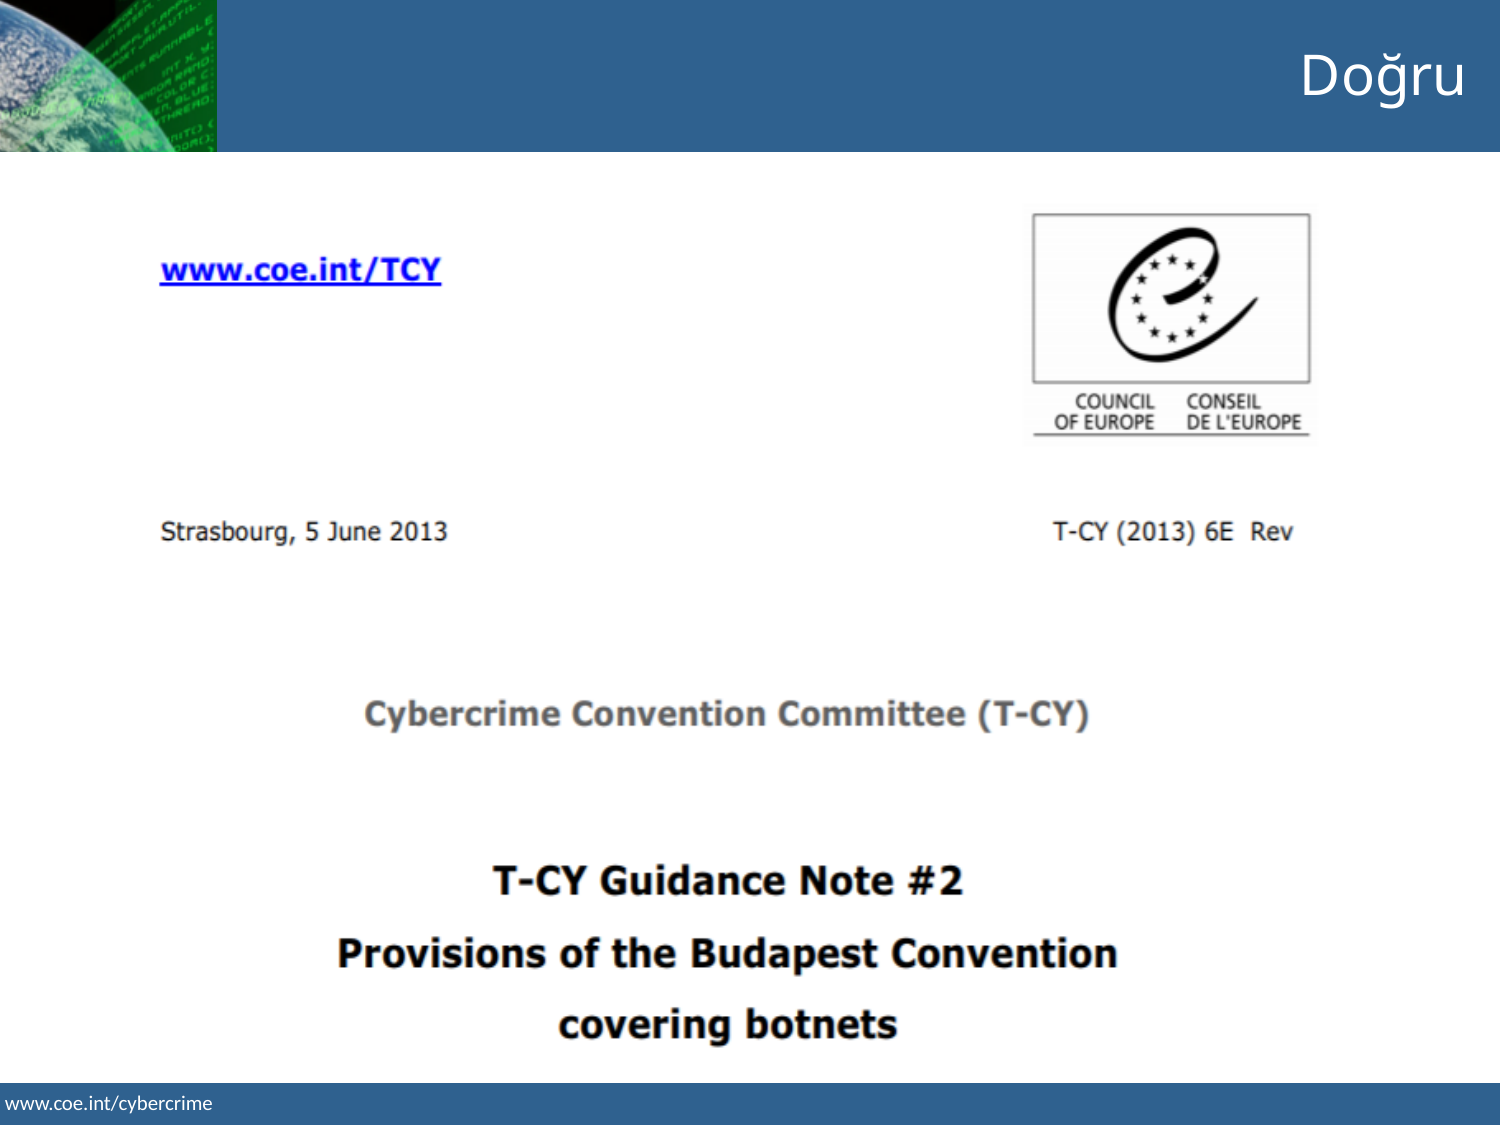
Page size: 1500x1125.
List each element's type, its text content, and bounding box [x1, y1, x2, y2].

text_box Doğru [230, 31, 1483, 114]
picture [0, 0, 1500, 1083]
